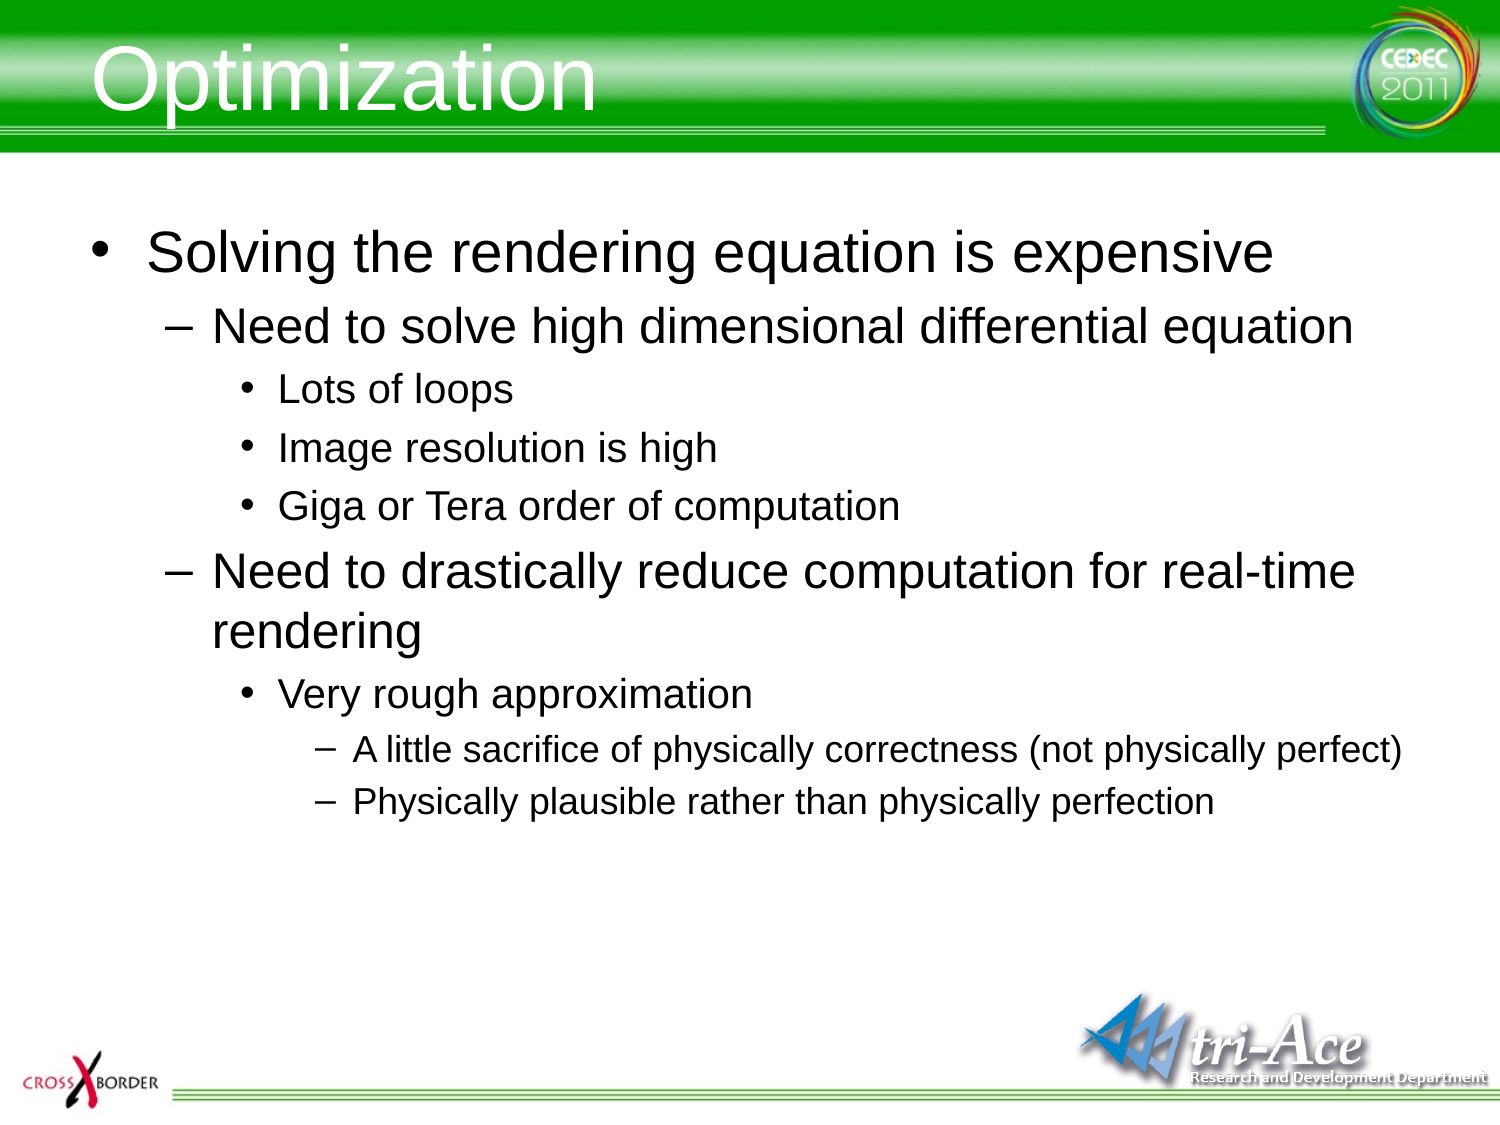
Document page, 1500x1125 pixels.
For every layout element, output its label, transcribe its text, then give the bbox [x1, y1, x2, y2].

list Solving the rendering equation is expensive Need to solve high dimensional differential equation Lots of loops Image resolution is high Giga or Tera order of computation Need to drastically reduce computation for real-time rendering Very rough approximation A little sacrifice of physically correctness (not physically perfect) Physically plausible rather than physically perfection [74, 206, 1426, 993]
picture [0, 0, 1500, 155]
title Optimization [74, 7, 1426, 140]
picture [0, 987, 1500, 1125]
